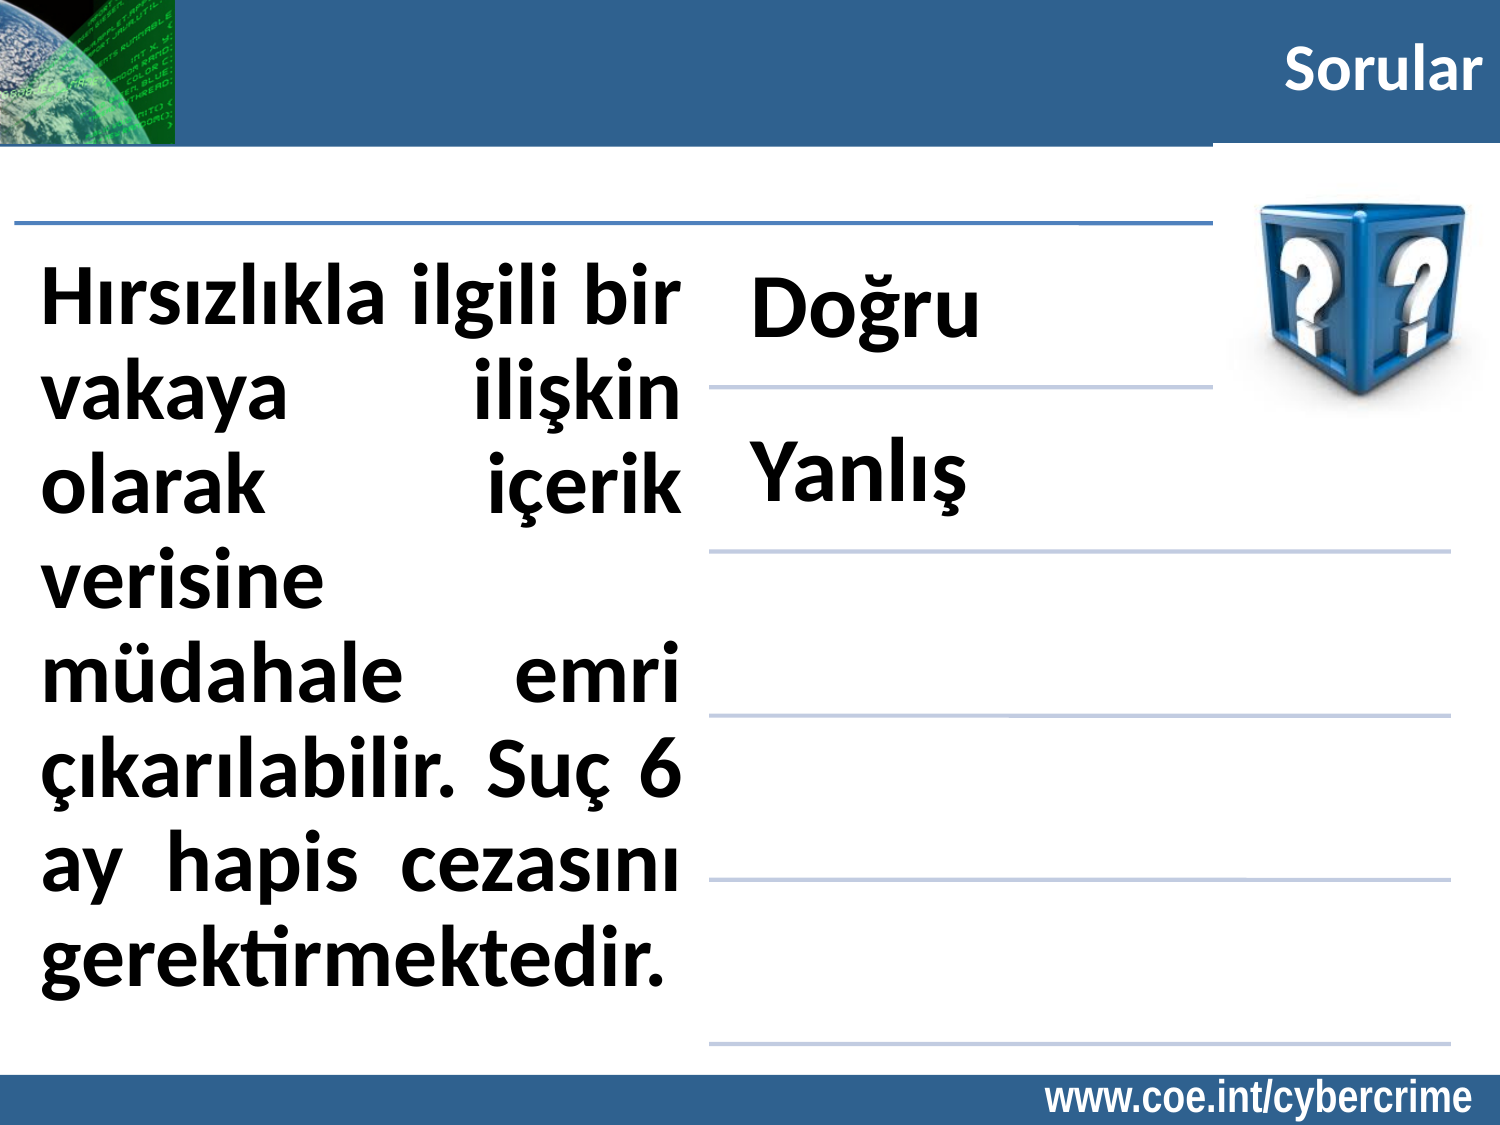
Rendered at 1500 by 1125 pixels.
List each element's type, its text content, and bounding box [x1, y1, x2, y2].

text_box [14, 222, 1454, 1053]
picture [0, 0, 175, 144]
text_box www.coe.int/cybercrime [1030, 1059, 1500, 1125]
text_box Sorular [177, 0, 1500, 149]
text_box [0, 1073, 1030, 1125]
picture [1212, 142, 1500, 434]
